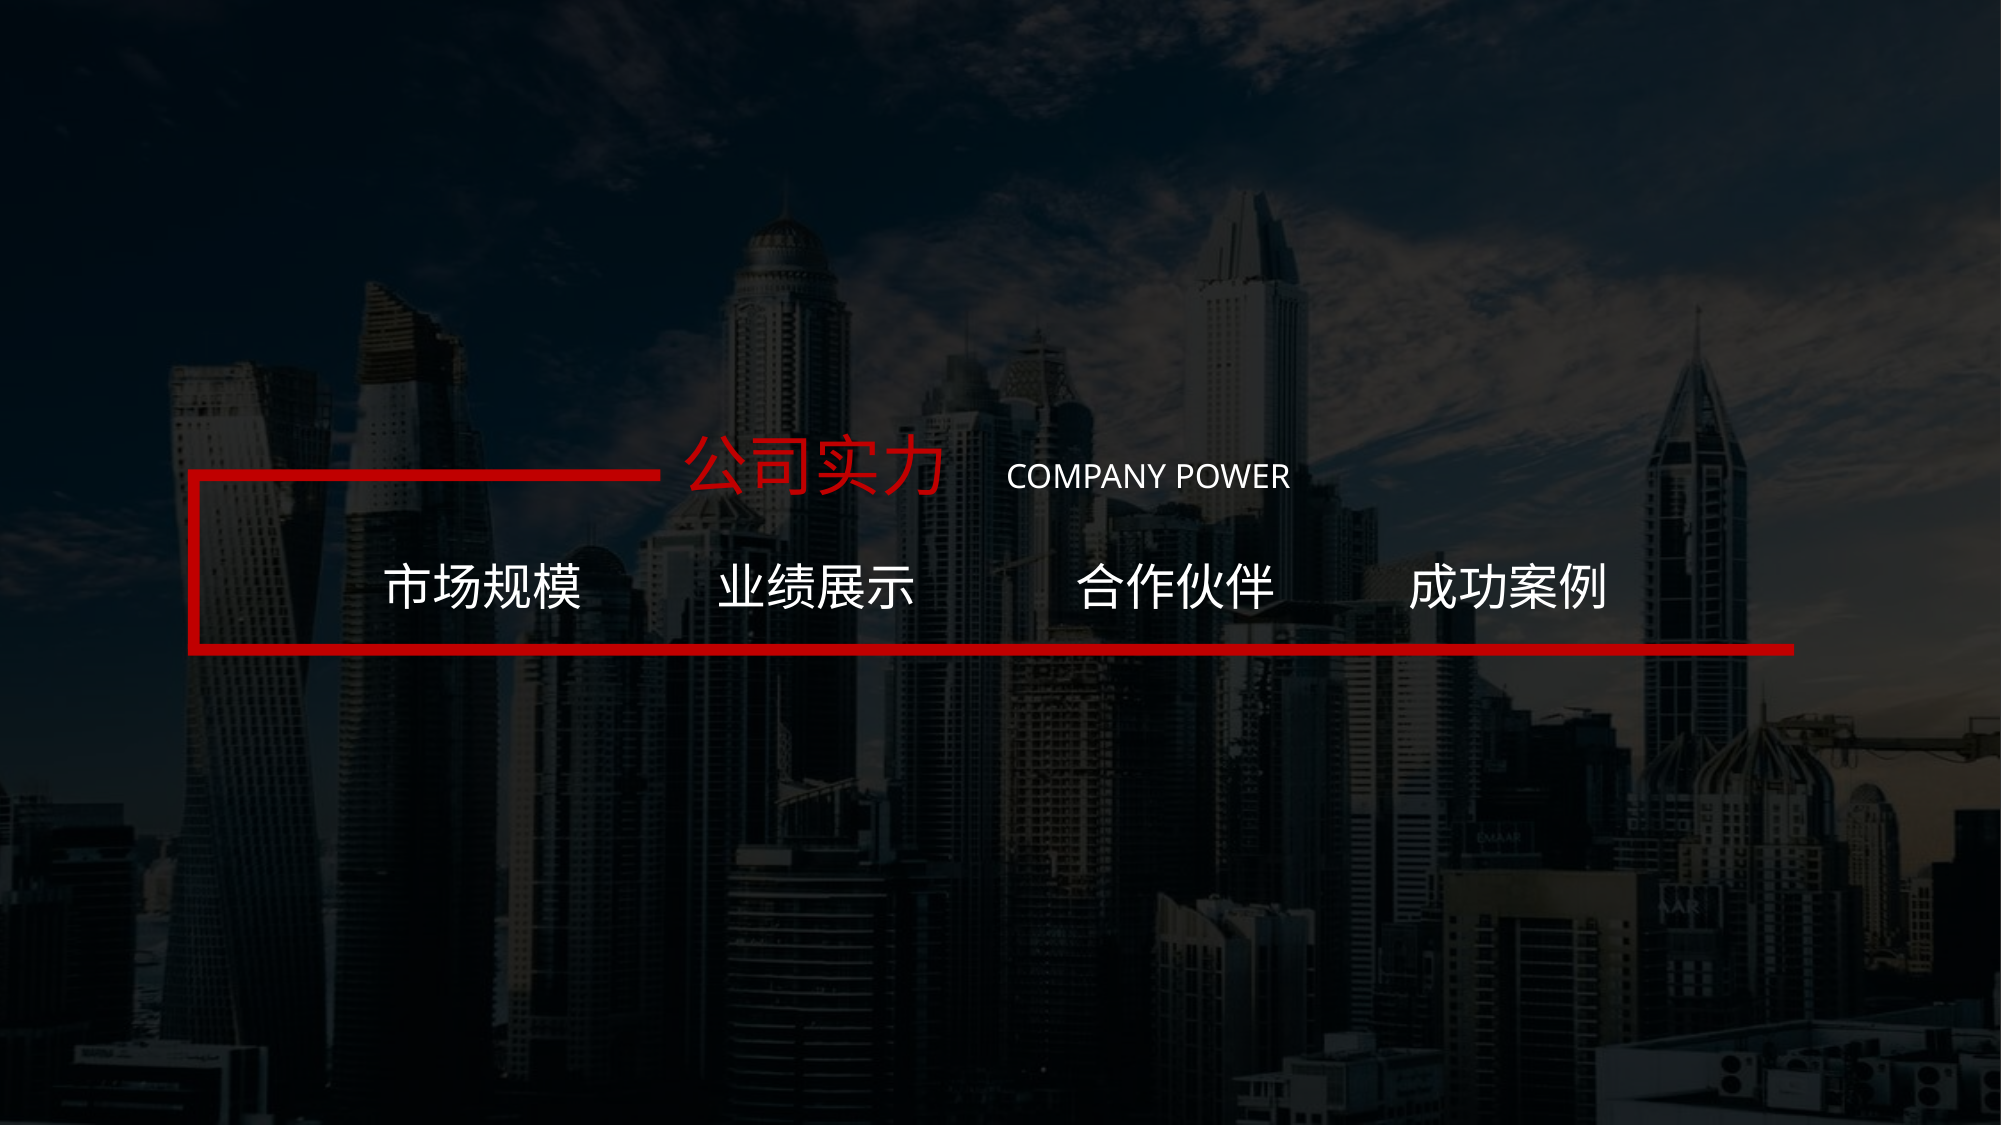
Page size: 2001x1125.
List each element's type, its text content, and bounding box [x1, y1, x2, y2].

list 业绩展示 [669, 554, 965, 624]
picture [0, 0, 2000, 1125]
list COMPANY POWER [991, 451, 1408, 504]
list 成功案例 [1361, 554, 1657, 624]
list 合作伙伴 [1027, 554, 1323, 624]
list 市场规模 [335, 554, 631, 624]
list 公司实力 [666, 425, 1080, 514]
